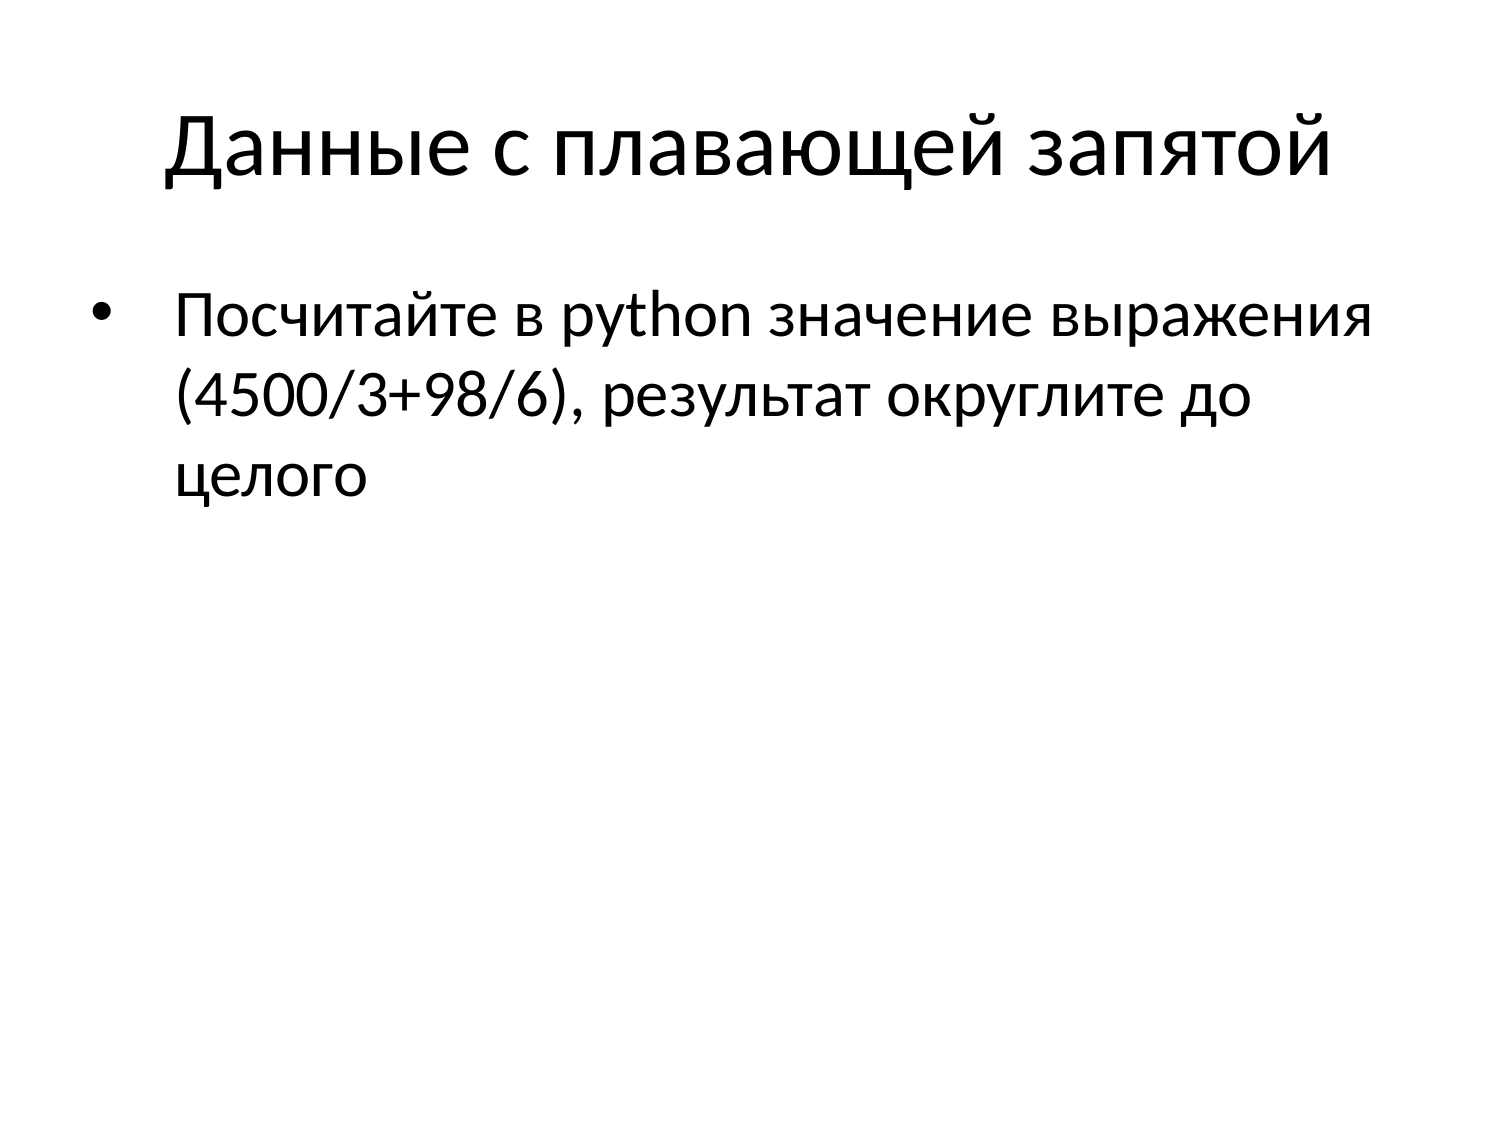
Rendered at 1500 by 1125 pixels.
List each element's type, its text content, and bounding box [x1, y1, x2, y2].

list Посчитайте в python значение выражения (4500/3+98/6), результат округлите до целого [75, 262, 1425, 1005]
title Данные с плавающей запятой [75, 45, 1425, 233]
